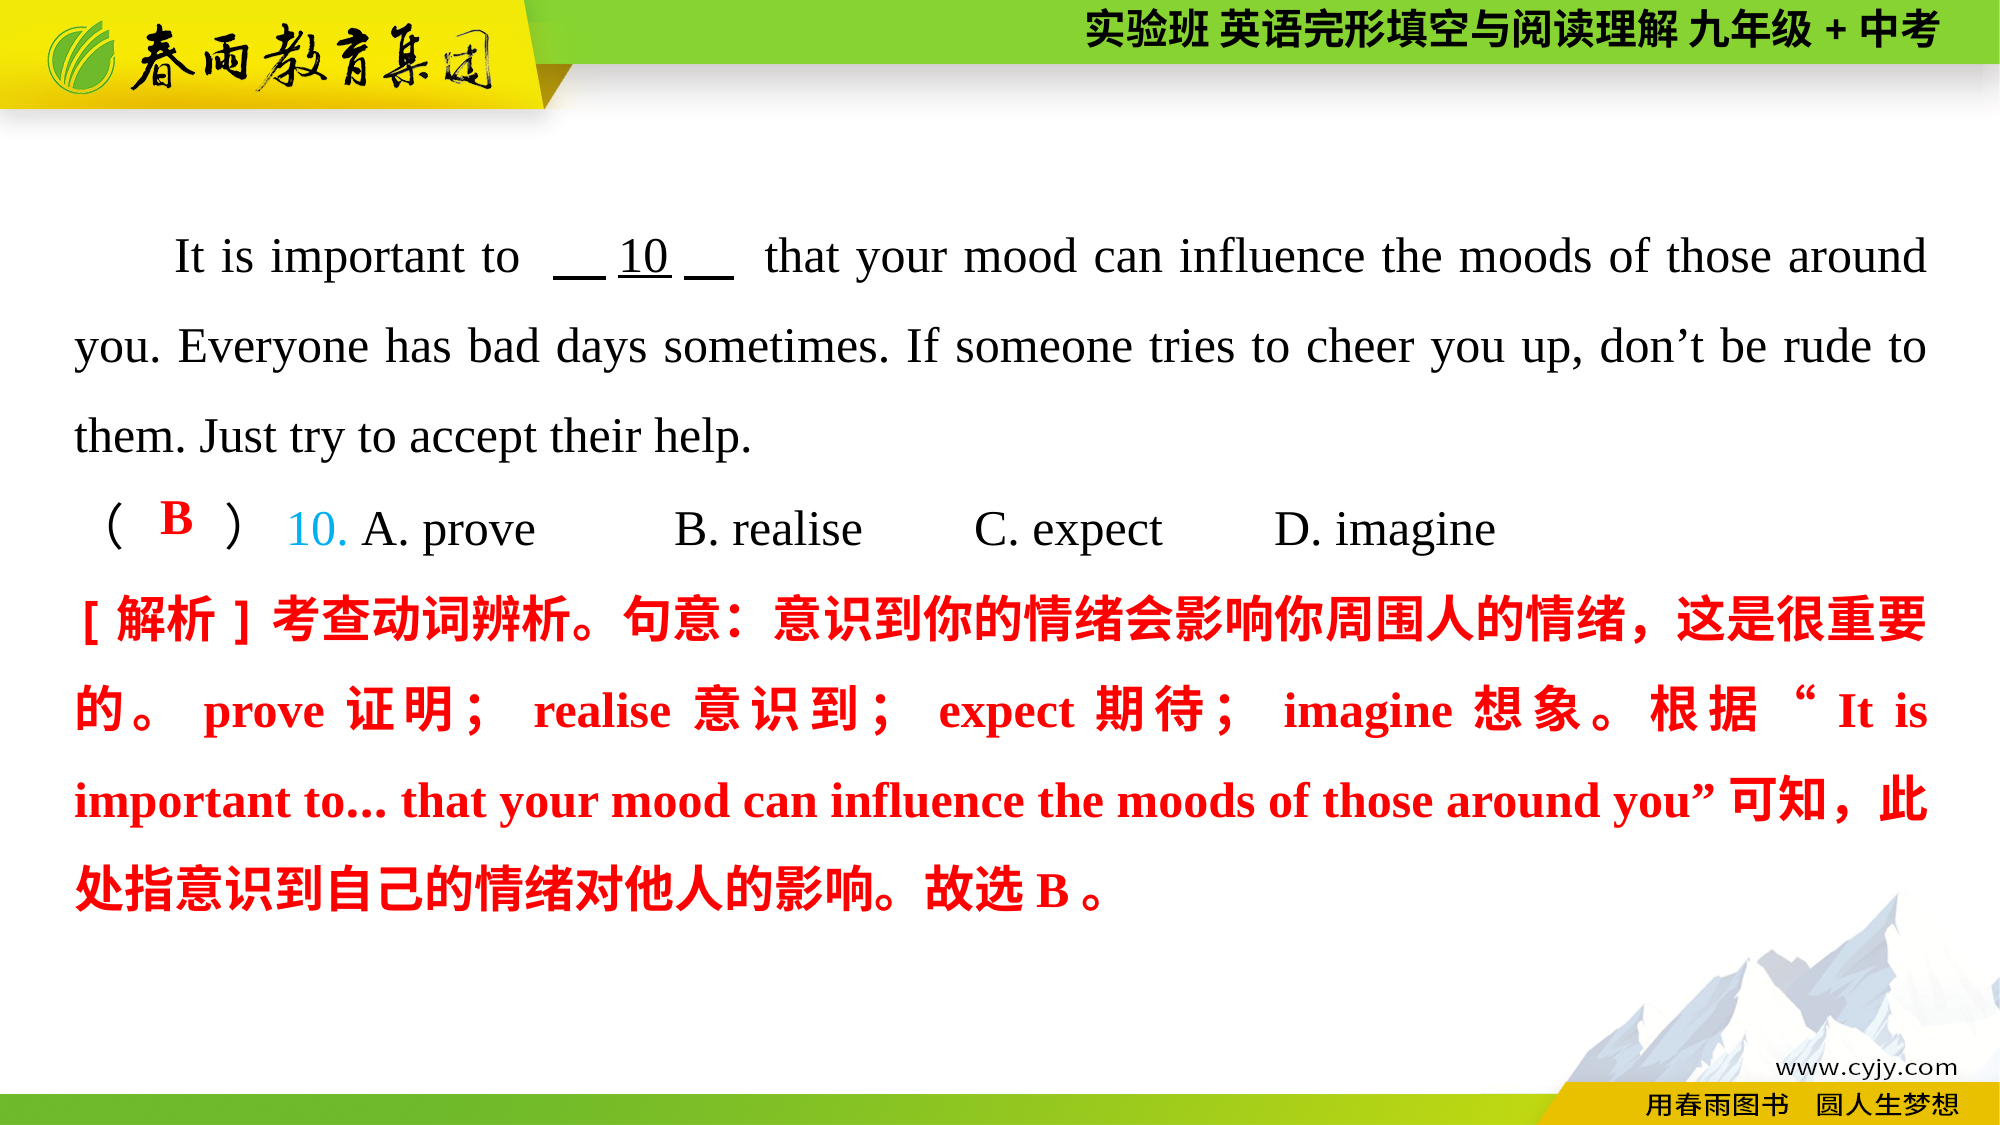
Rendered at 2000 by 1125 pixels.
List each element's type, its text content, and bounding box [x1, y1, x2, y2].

picture [0, 0, 2000, 1125]
text_box [解析]考查动词辨析。句意：意识到你的情绪会影响你周围人的情绪，这是很重要的。prove证明；realise意识到；expect期待；imagine想象。根据“It is important to... that your mood can influence the moods of those around you”可知，此处指意识到自己的情绪对他人的影响。故选B。 [59, 563, 1944, 925]
list It is important to 10 that your mood can influence the moods of those around you. Everyone has bad days sometimes. If someone tries to cheer you up, don’t be rude to them. Just try to accept their help. [59, 185, 1944, 473]
text_box （ ）10. A. prove B. realise C. expect D. imagine [59, 473, 1944, 563]
text_box B [145, 476, 209, 552]
